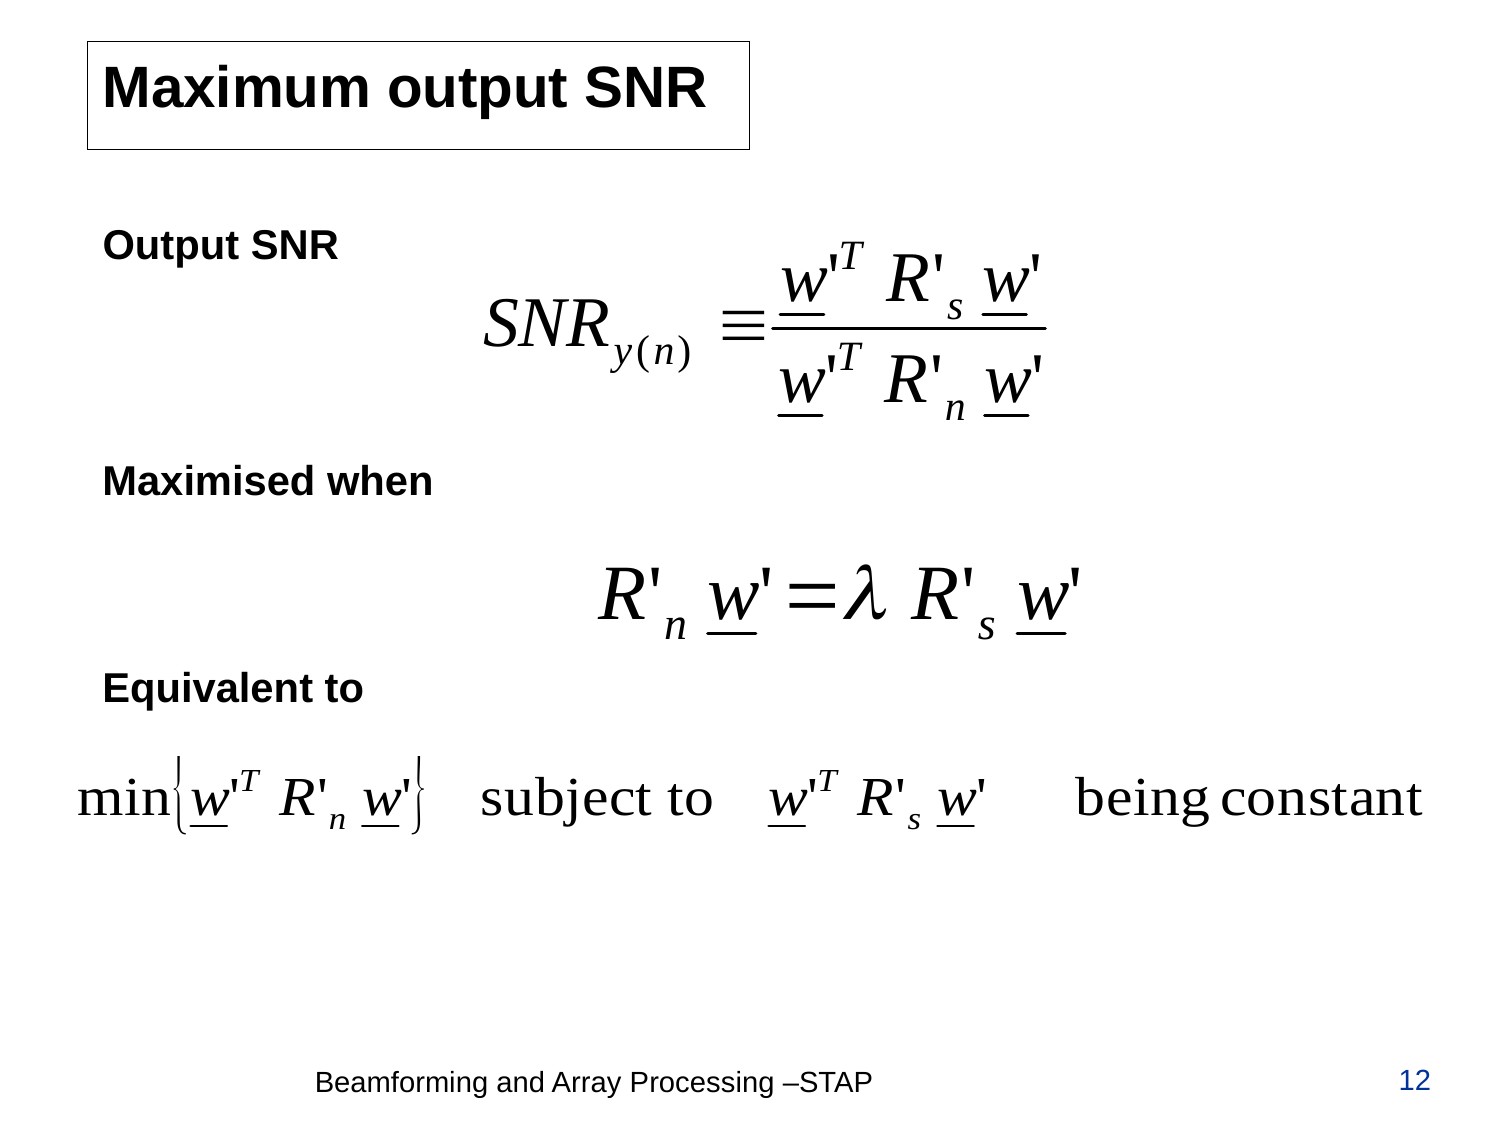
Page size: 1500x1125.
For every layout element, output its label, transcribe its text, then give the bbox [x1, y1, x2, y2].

list Output SNR [87, 200, 363, 313]
text_box Equivalent to [87, 643, 472, 754]
text_box Maximised when [87, 435, 472, 549]
title Maximum output SNR [87, 41, 750, 150]
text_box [68, 755, 1432, 844]
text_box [471, 221, 1063, 437]
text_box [583, 540, 1096, 666]
slide_number 12 [1207, 1055, 1447, 1102]
